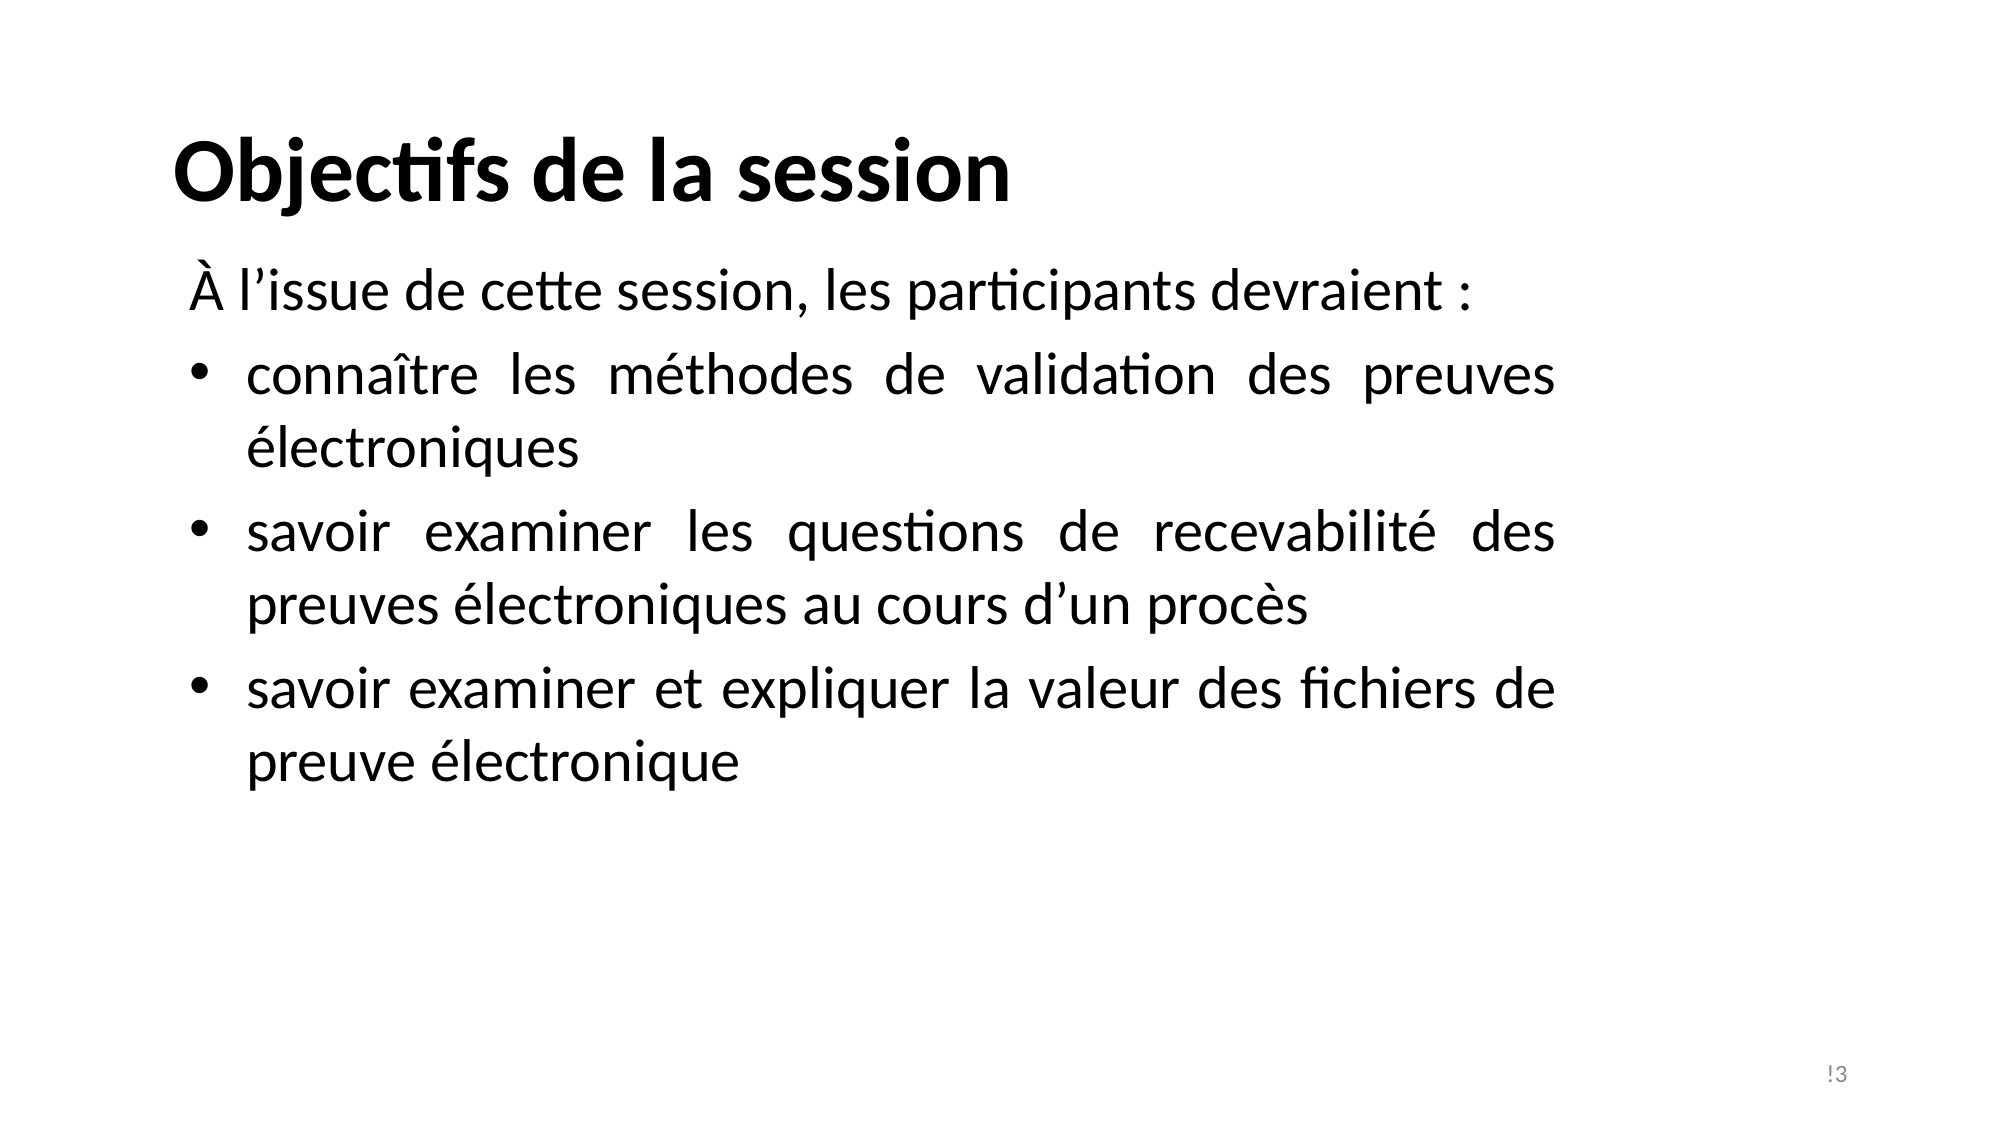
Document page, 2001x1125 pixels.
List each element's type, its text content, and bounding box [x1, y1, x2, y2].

title Objectifs de la session [158, 108, 1509, 236]
text_box À l’issue de cette session, les participants devraient : connaître les méthodes de validation des preuves électroniques savoir examiner les questions de recevabilité des preuves électroniques au cours d’un procès savoir examiner et expliquer la valeur des fichiers de preuve électronique [174, 242, 1572, 1036]
slide_number !3 [1412, 1042, 1863, 1103]
